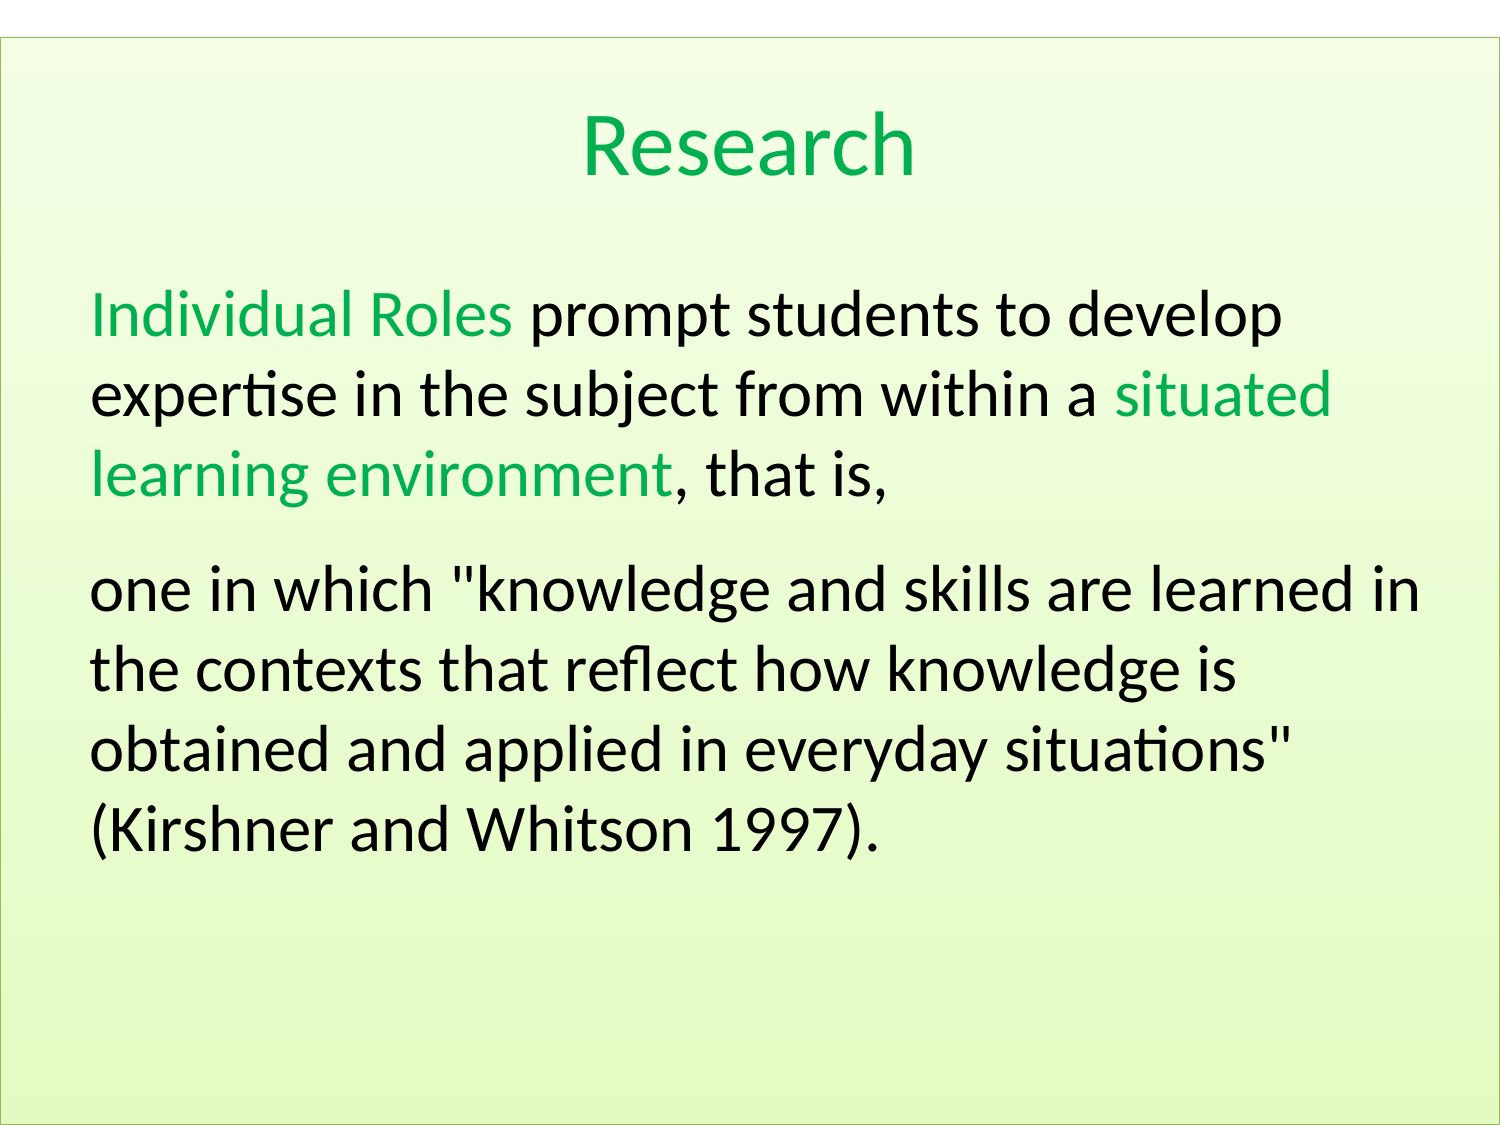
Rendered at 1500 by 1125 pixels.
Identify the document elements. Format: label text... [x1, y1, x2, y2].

list Individual Roles prompt students to develop expertise in the subject from within a situated learning environment, that is, [75, 262, 1425, 537]
title Research [75, 45, 1425, 233]
text_box one in which "knowledge and skills are learned in the contexts that reflect how knowledge is obtained and applied in everyday situations" (Kirshner and Whitson 1997). [74, 537, 1438, 918]
text_box [0, 37, 1500, 1125]
